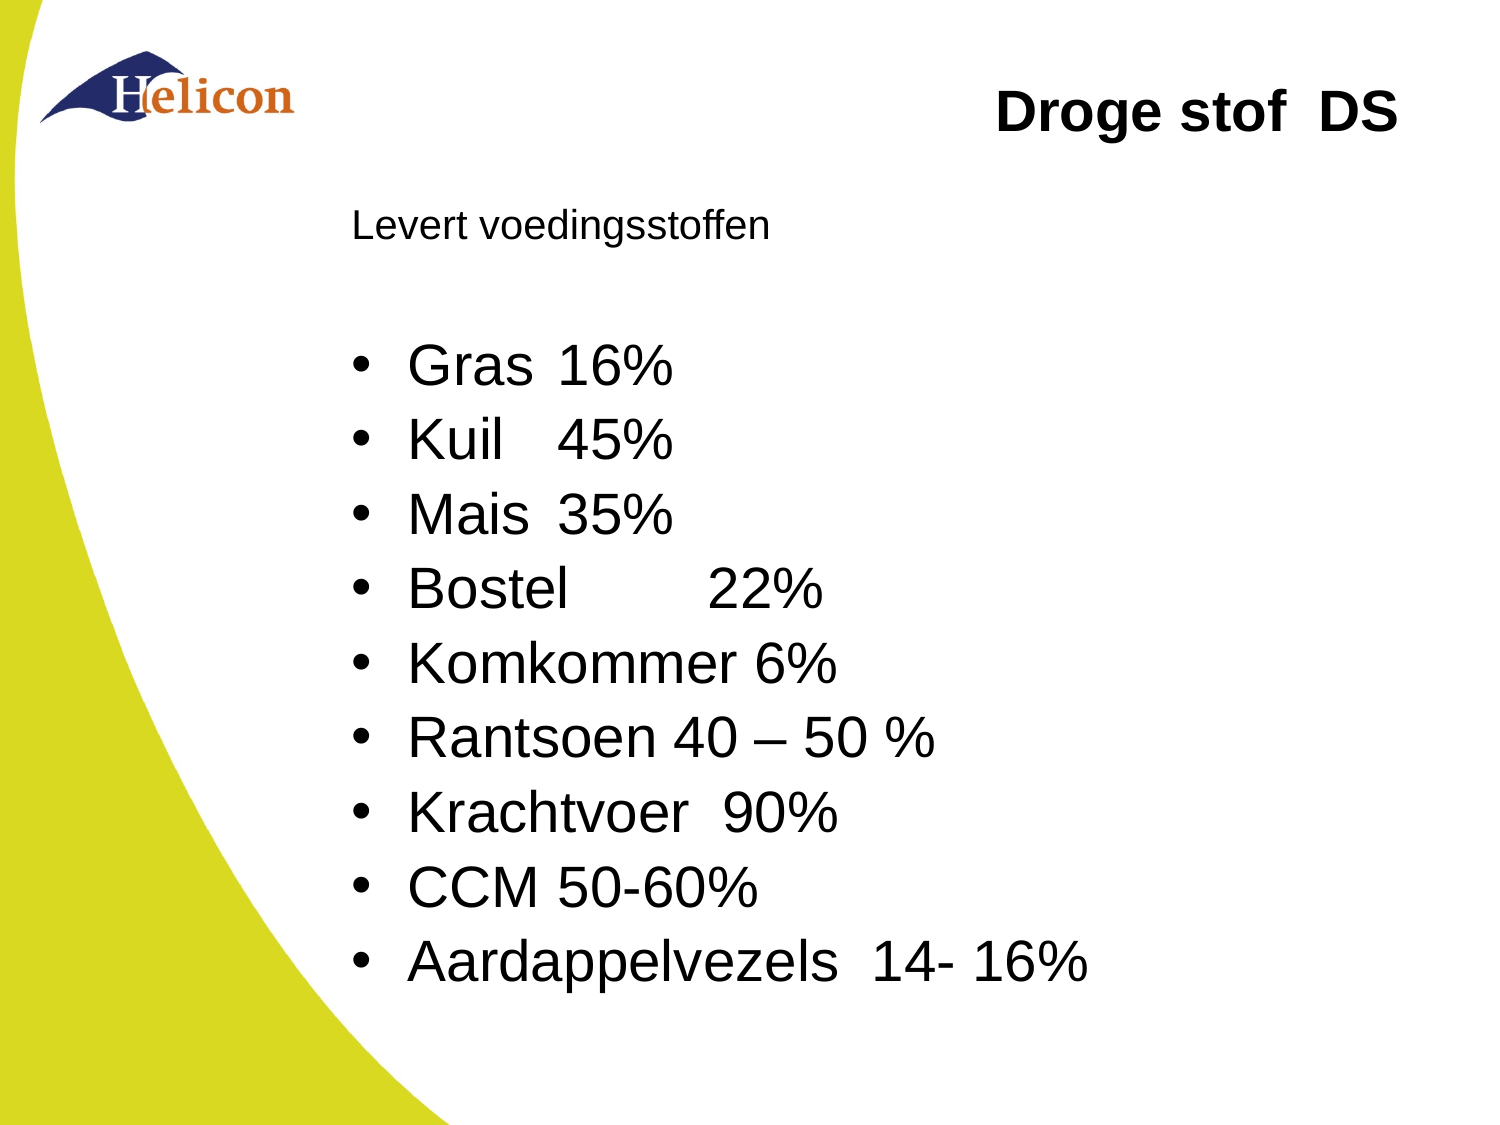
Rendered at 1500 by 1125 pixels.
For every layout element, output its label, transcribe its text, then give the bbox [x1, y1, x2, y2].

picture [0, 0, 1500, 1125]
title Droge stof DS [324, 54, 1415, 161]
list Levert voedingsstoffen Gras 16% Kuil 45% Mais 35% Bostel 22% Komkommer 6% Rantsoen 40 – 50 % Krachtvoer 90% CCM 50-60% Aardappelvezels 14- 16% [336, 196, 1425, 1005]
